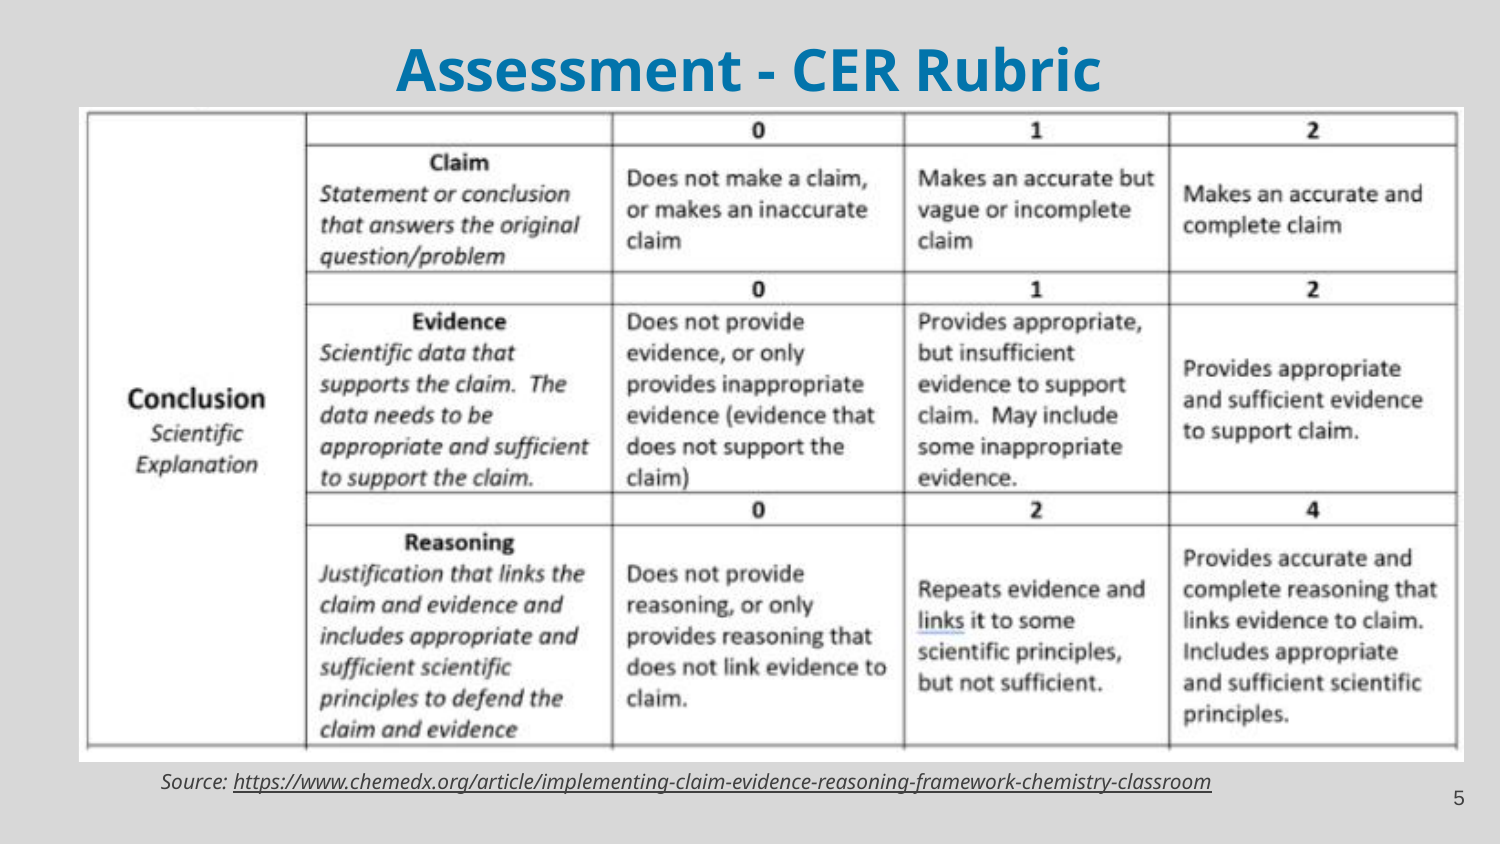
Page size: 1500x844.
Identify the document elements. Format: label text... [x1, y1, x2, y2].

text_box Source: https://www.chemedx.org/article/implementing-claim-evidence-reasoning-framework-chemistry-classroom [145, 769, 1389, 825]
picture [78, 106, 1465, 762]
title Assessment - CER Rubric [51, 17, 1449, 112]
slide_number ‹#› [1389, 764, 1480, 830]
